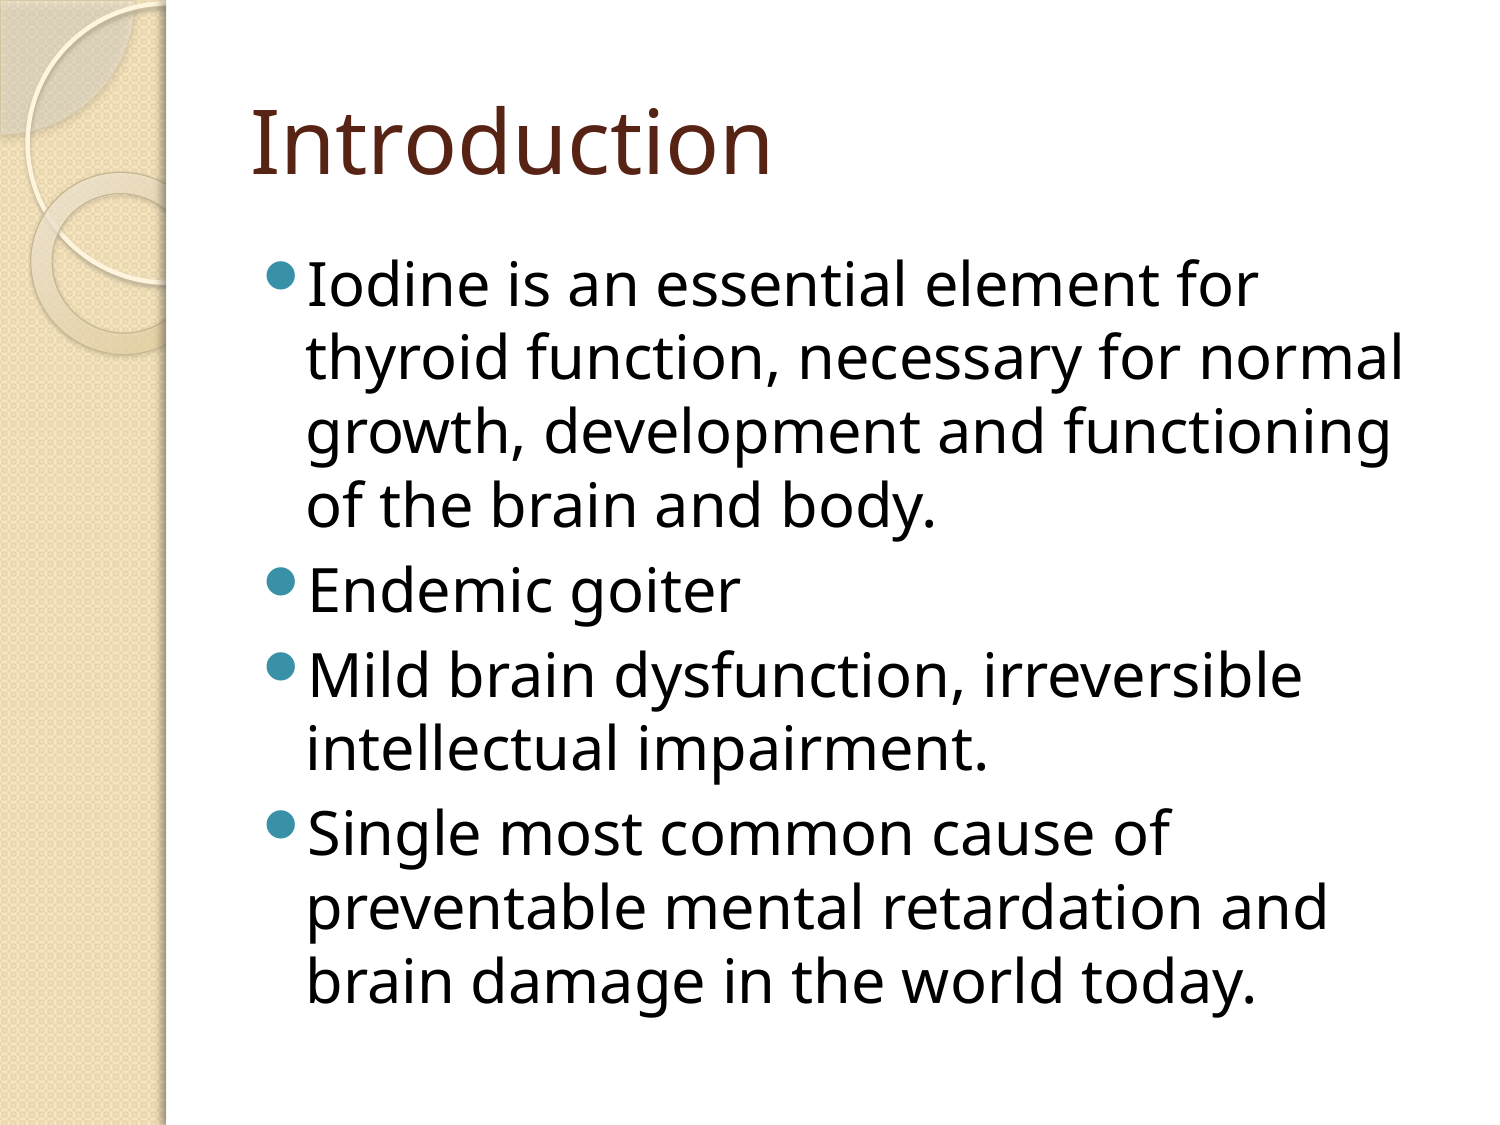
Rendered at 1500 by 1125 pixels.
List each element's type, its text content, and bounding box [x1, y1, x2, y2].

list Iodine is an essential element for thyroid function, necessary for normal growth, development and functioning of the brain and body. Endemic goiter Mild brain dysfunction, irreversible intellectual impairment. Single most common cause of preventable mental retardation and brain damage in the world today. [235, 237, 1466, 1025]
title Introduction [235, 45, 1466, 233]
